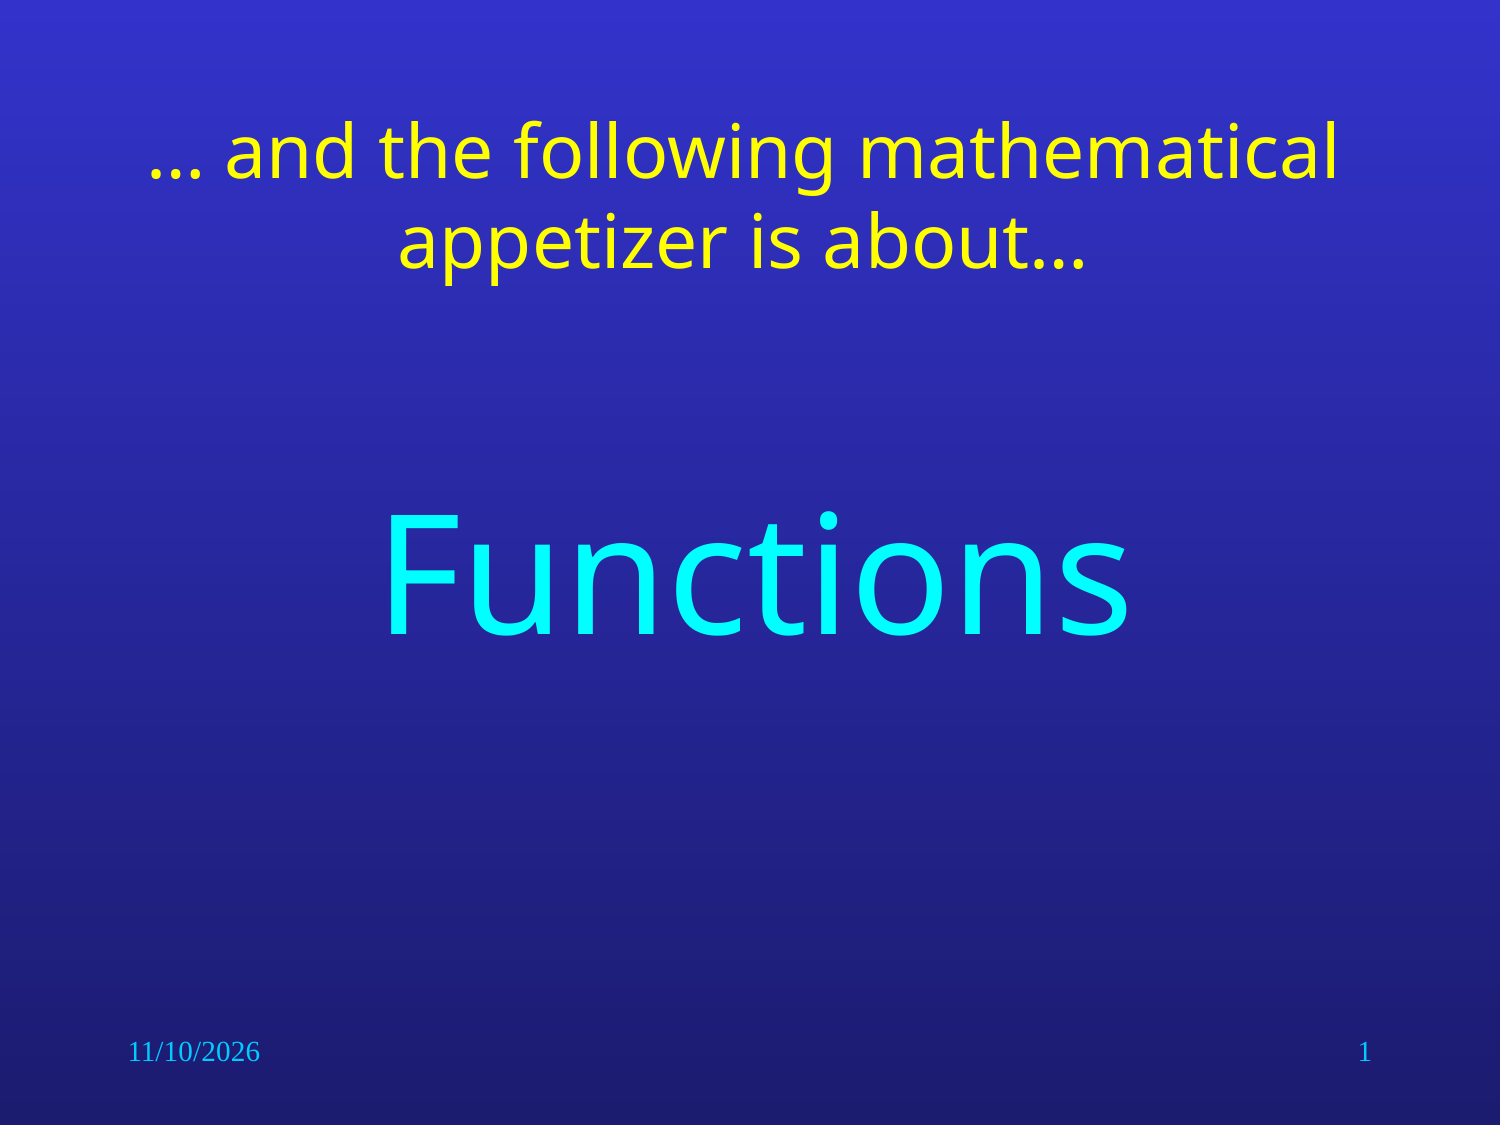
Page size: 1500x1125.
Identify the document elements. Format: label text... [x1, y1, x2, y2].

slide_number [112, 1025, 425, 1100]
list Functions [150, 350, 1375, 725]
slide_number 1 [1074, 1025, 1388, 1100]
title … and the following mathematical appetizer is about… [99, 87, 1388, 300]
